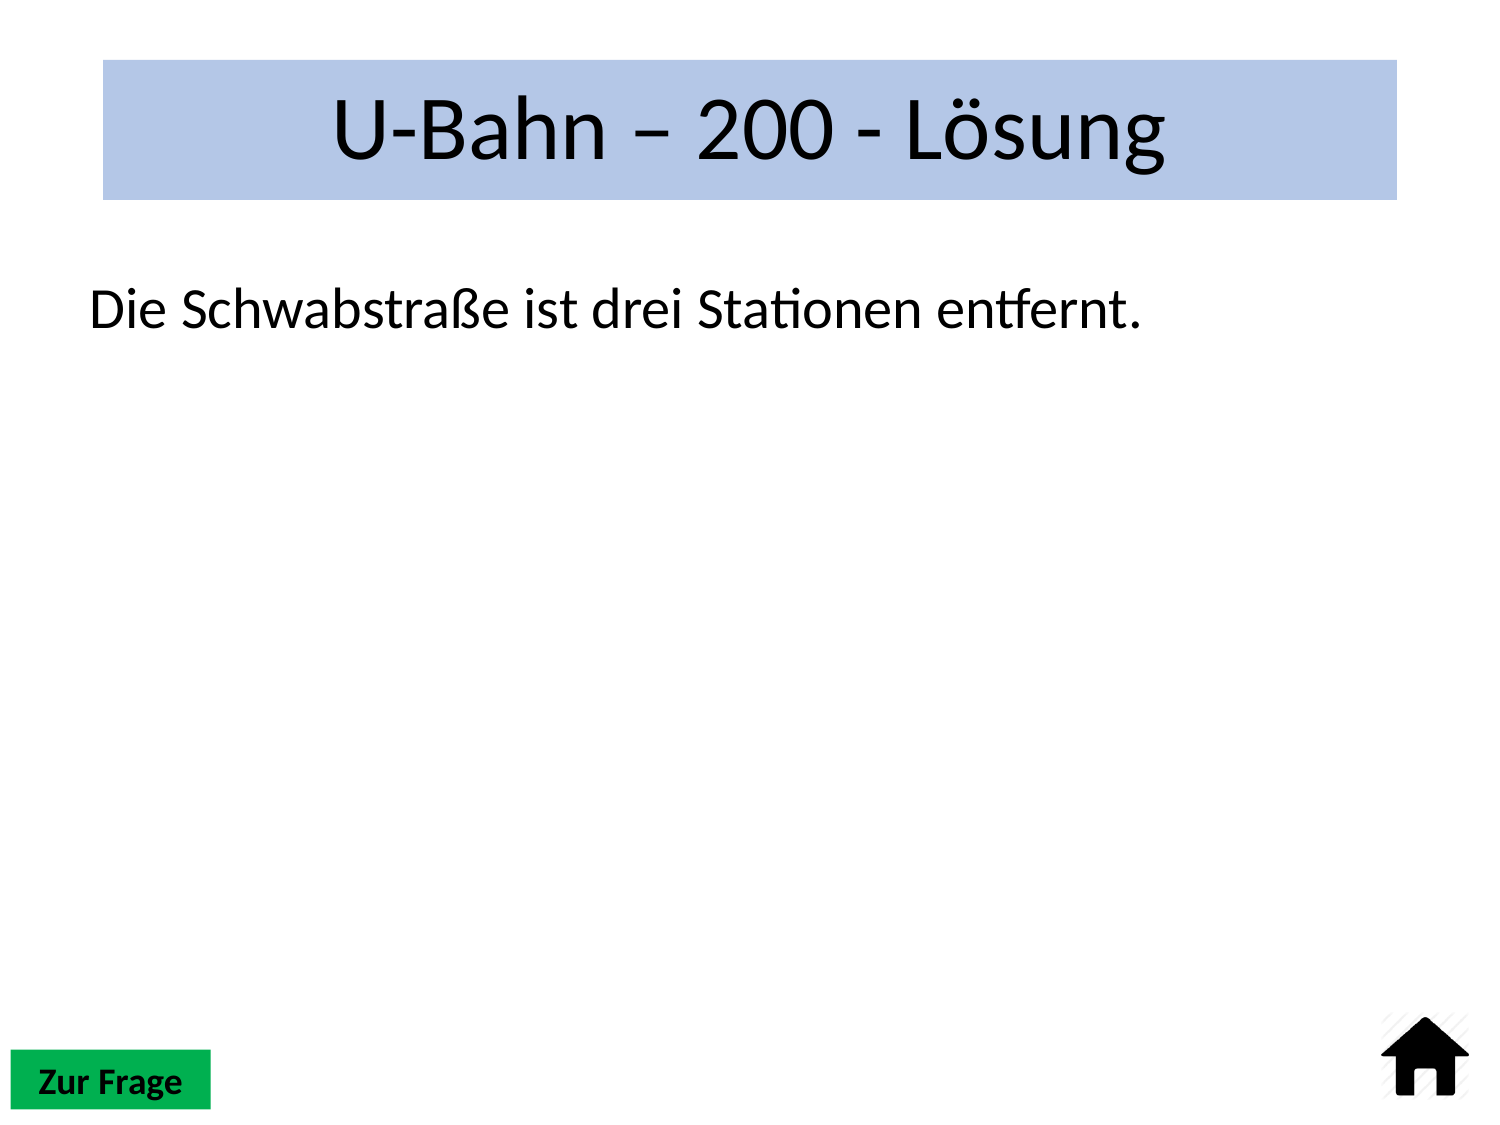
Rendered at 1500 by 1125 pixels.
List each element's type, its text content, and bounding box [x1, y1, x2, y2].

picture [1381, 1012, 1469, 1100]
text_box Zur Frage [10, 1049, 211, 1110]
text_box Die Schwabstraße ist drei Stationen entfernt. [74, 262, 1425, 588]
title U-Bahn – 200 - Lösung [103, 59, 1397, 200]
